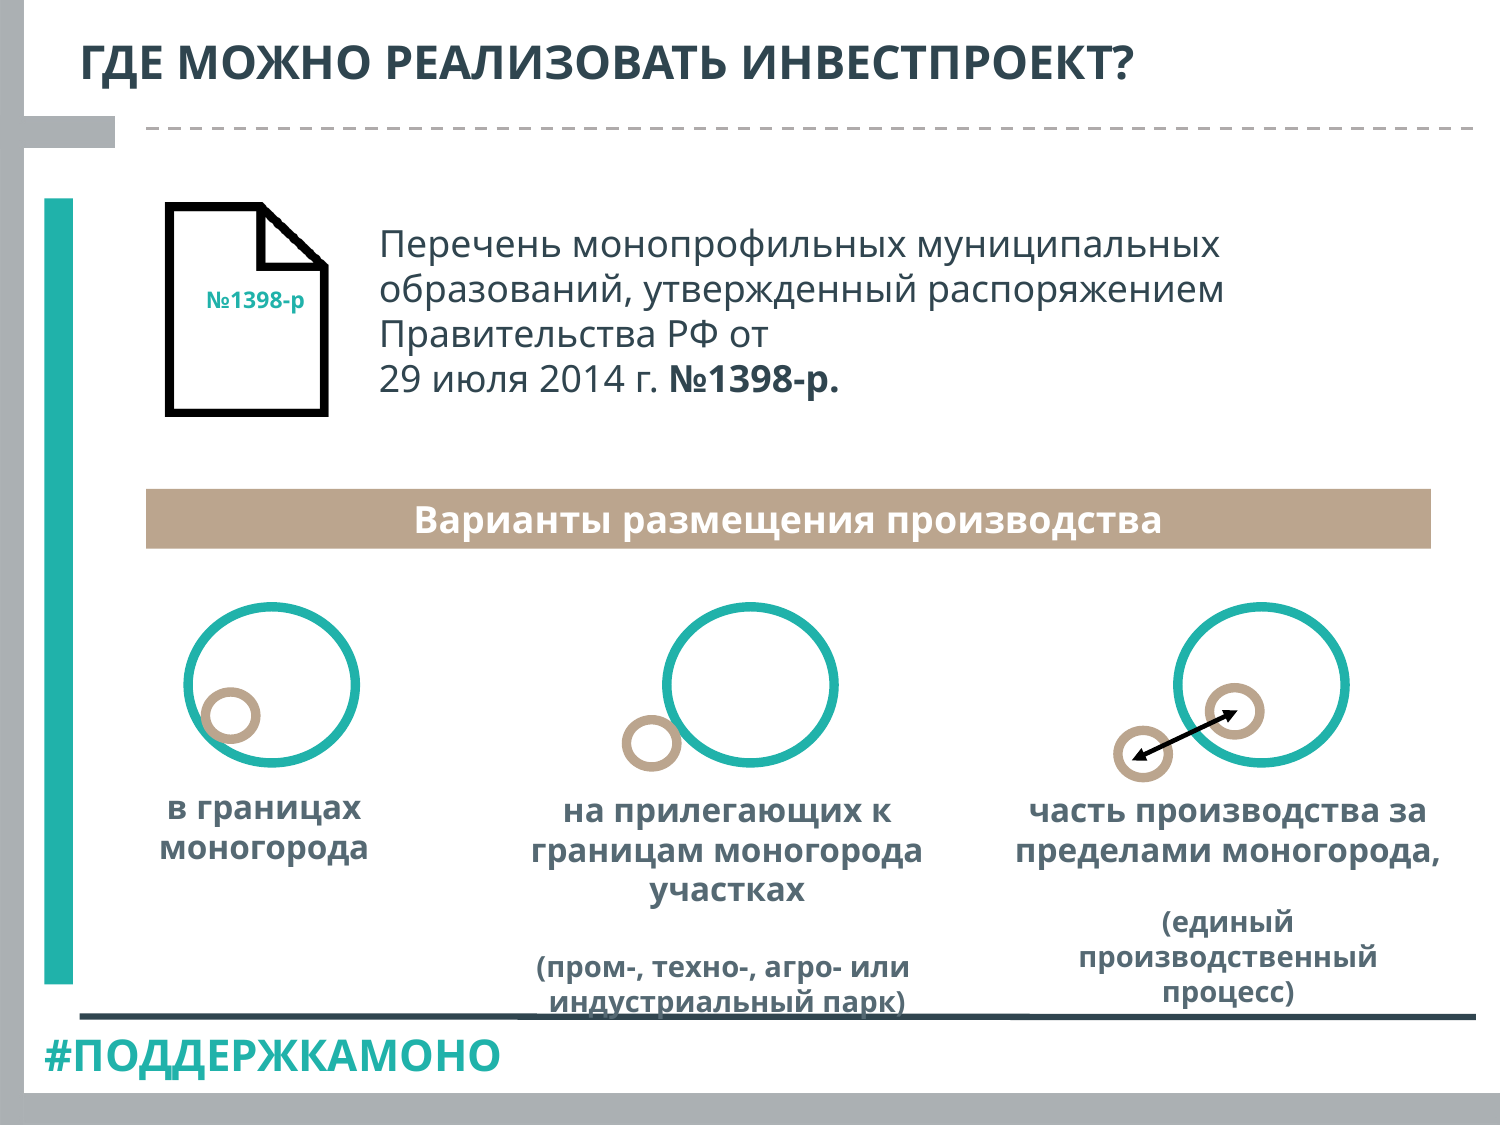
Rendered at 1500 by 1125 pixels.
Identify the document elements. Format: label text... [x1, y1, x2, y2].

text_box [1117, 606, 1346, 778]
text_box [1131, 710, 1238, 761]
text_box Варианты размещения производства [146, 488, 1431, 549]
text_box #ПОДДЕРЖКАМОНО [44, 1028, 1476, 1082]
text_box на прилегающих к границам моногорода участках (пром-, техно-, агро- или индустриальный парк) [457, 781, 997, 1016]
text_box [188, 606, 356, 763]
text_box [133, 202, 360, 417]
text_box Перечень монопрофильных муниципальных образований, утвержденный распоряжением Правительства РФ от 29 июля 2014 г. №1398-р. [363, 212, 1431, 407]
text_box [43, 197, 74, 985]
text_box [626, 606, 834, 768]
text_box часть производства за пределами моногорода, (единый производственный процесс) [997, 781, 1460, 1016]
text_box на прилегающих к границам моногорода участках (пром-, техно-, агро- или индустриальный парк) [457, 1018, 998, 1026]
text_box ГДЕ МОЖНО РЕАЛИЗОВАТЬ ИНВЕСТПРОЕКТ? [64, 16, 1391, 113]
text_box в границах моногорода [118, 778, 410, 874]
picture [0, 0, 1500, 1125]
